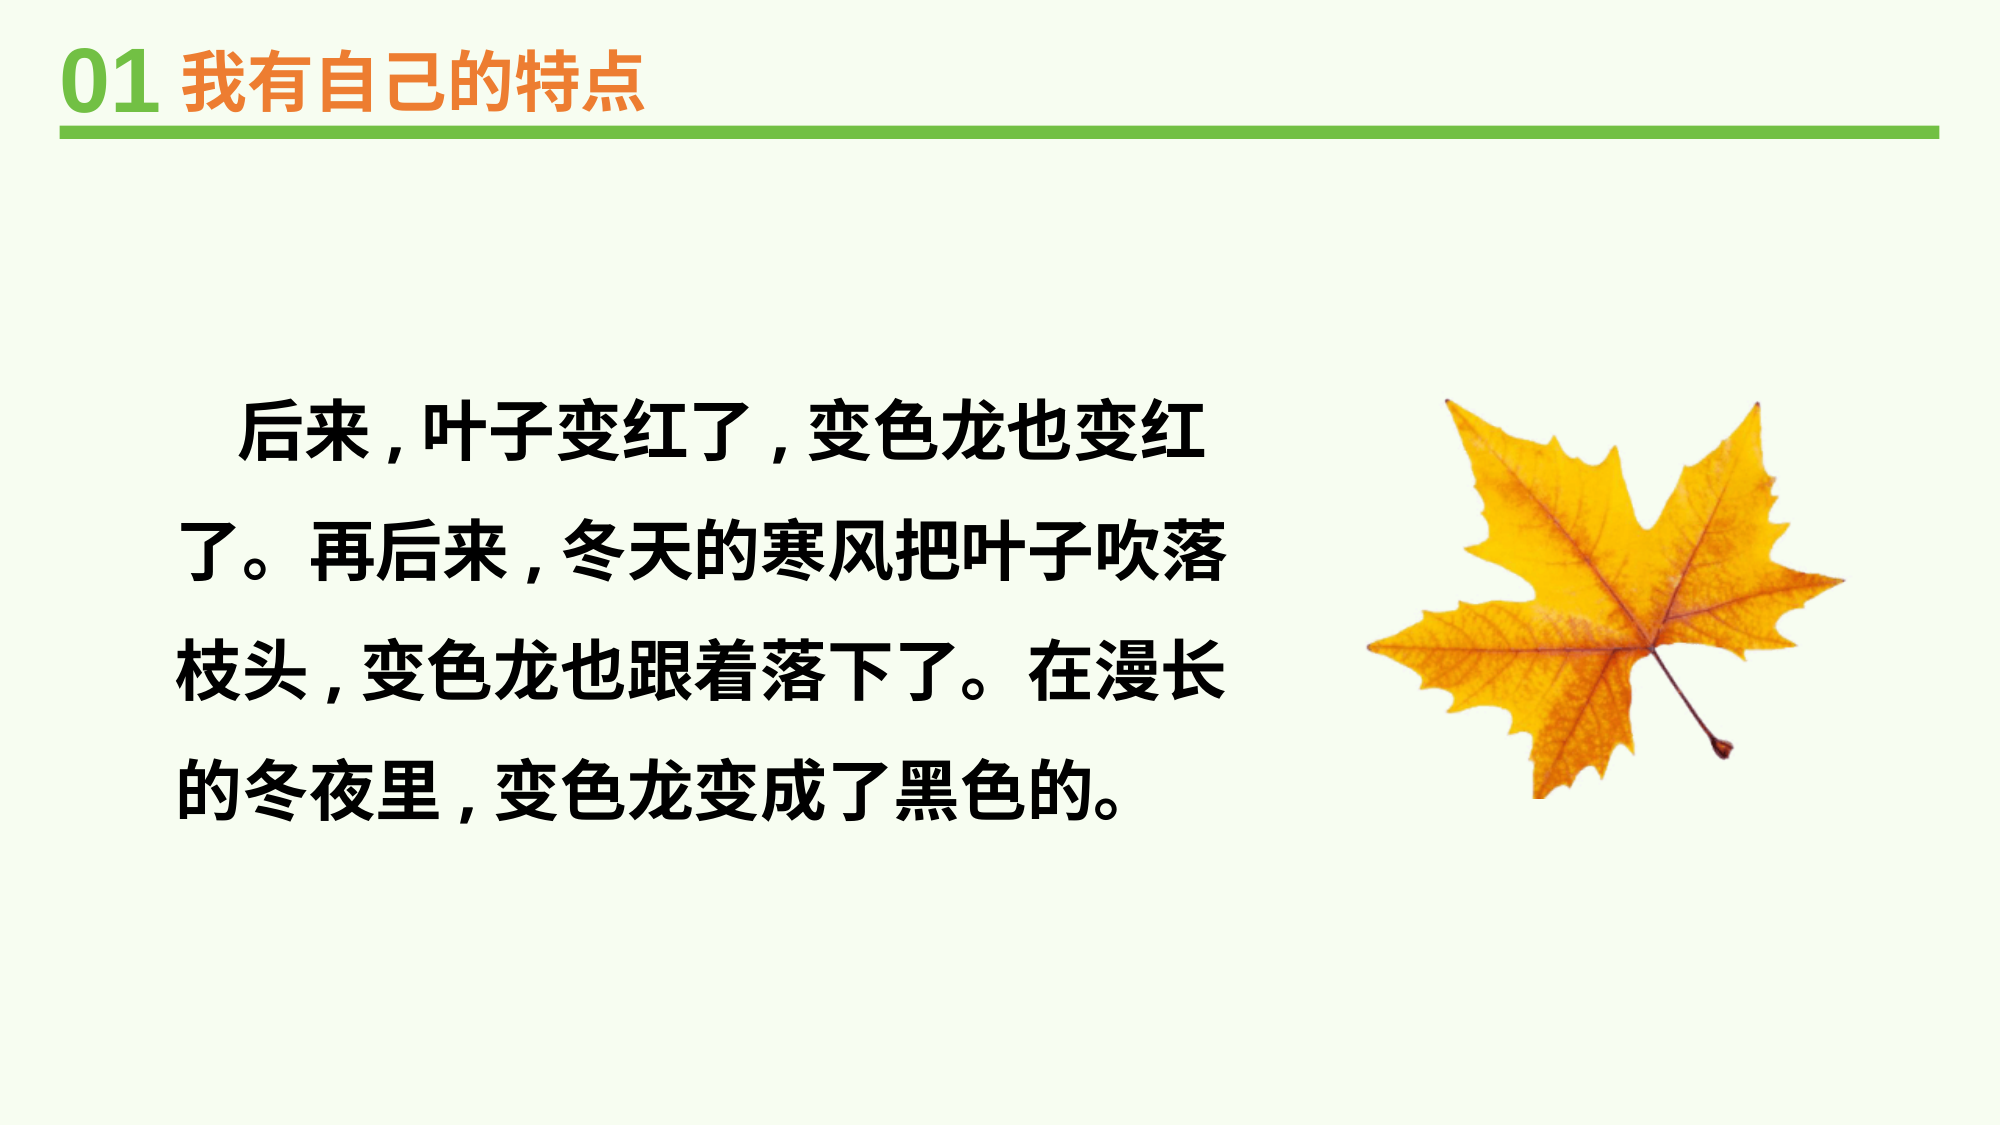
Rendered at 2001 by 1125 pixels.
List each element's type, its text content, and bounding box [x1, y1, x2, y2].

text_box 01 [59, 24, 161, 125]
picture [1347, 384, 1857, 799]
text_box 我有自己的特点 [165, 32, 741, 125]
text_box [59, 125, 1940, 140]
text_box 后来,叶子变红了,变色龙也变红了。再后来,冬天的寒风把叶子吹落枝头,变色龙也跟着落下了。在漫长的冬夜里,变色龙变成了黑色的。 [160, 341, 1251, 837]
